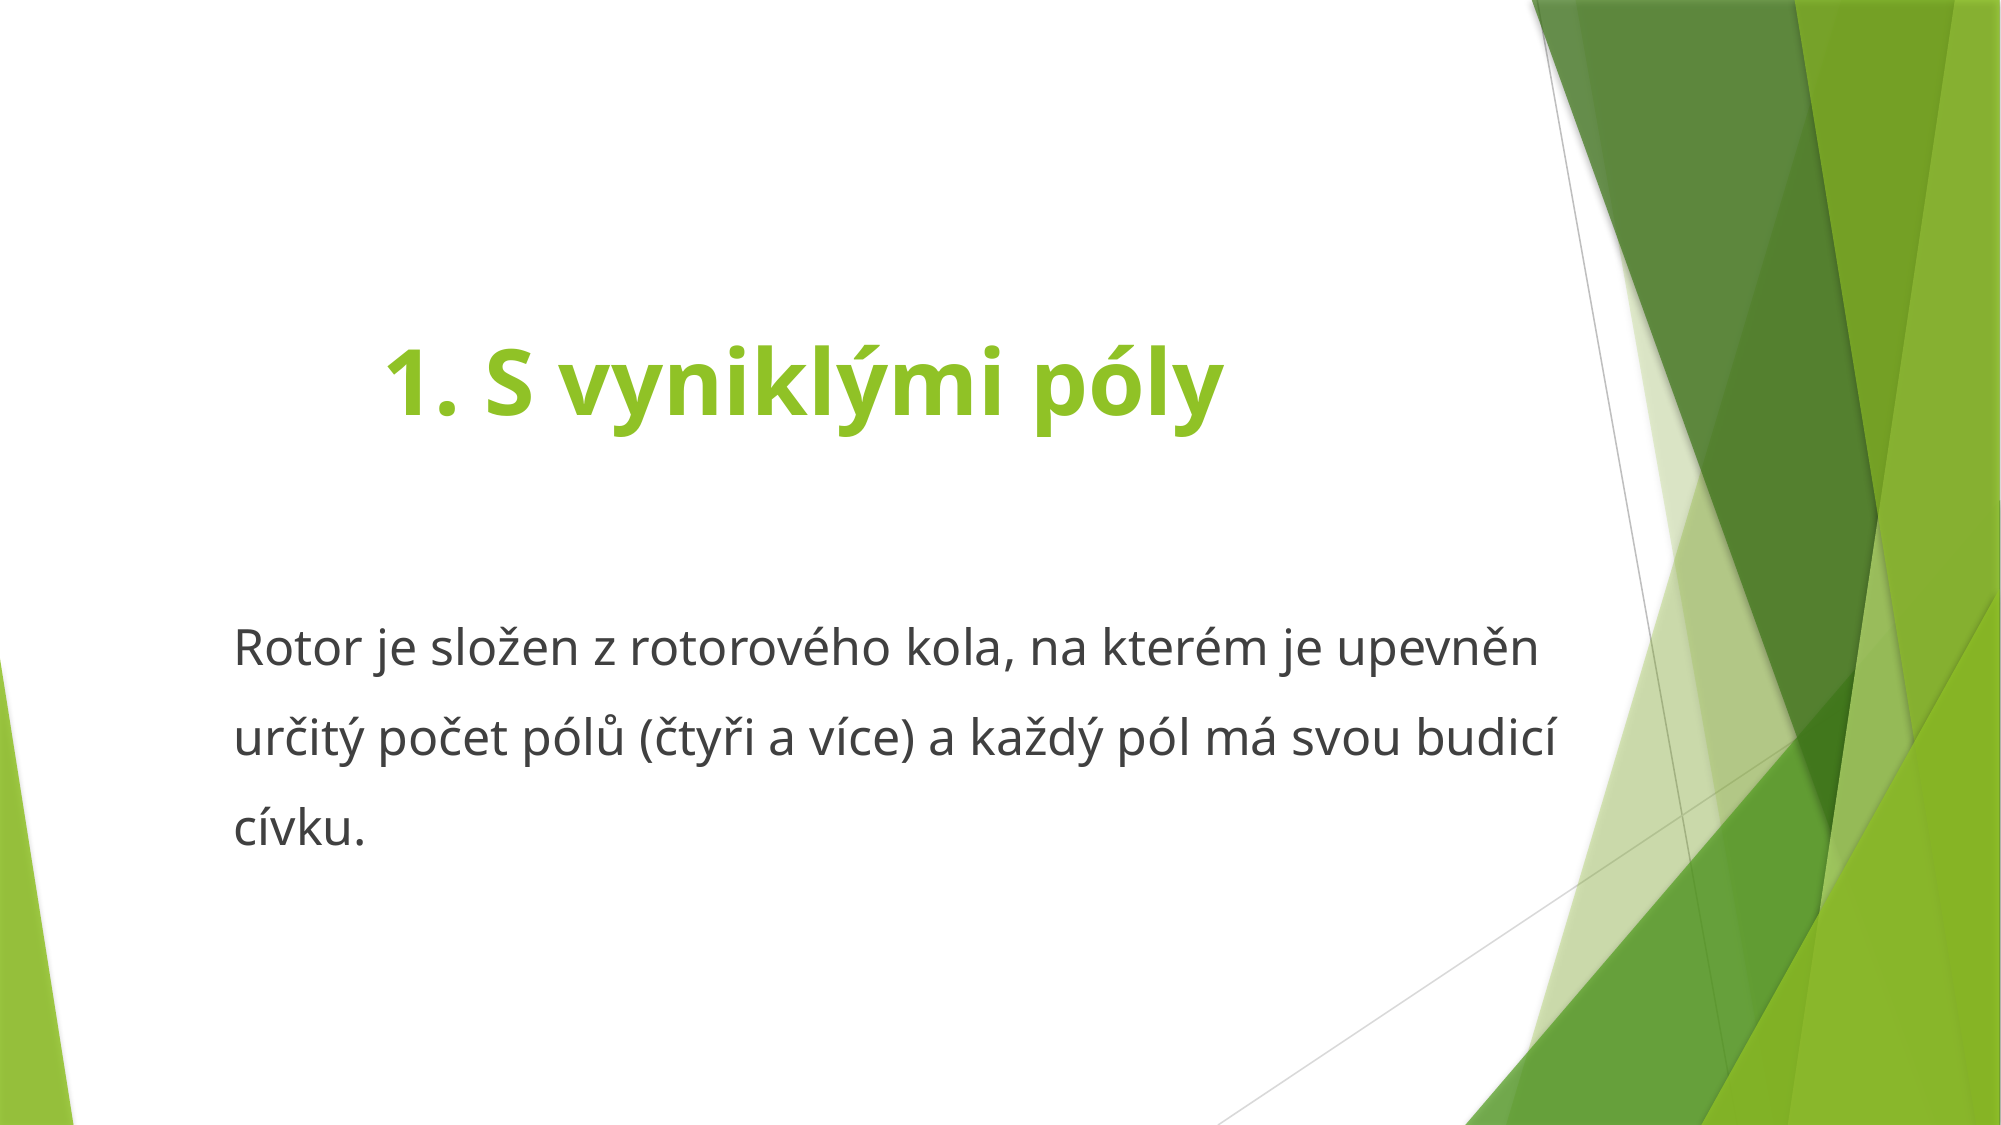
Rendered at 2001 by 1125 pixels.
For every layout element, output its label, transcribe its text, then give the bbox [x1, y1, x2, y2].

list Rotor je složen z rotorového kola, na kterém je upevněn určitý počet pólů (čtyři a více) a každý pól má svou budicí cívku. [218, 591, 1629, 850]
title 1. S vyniklými póly [111, 99, 1522, 659]
